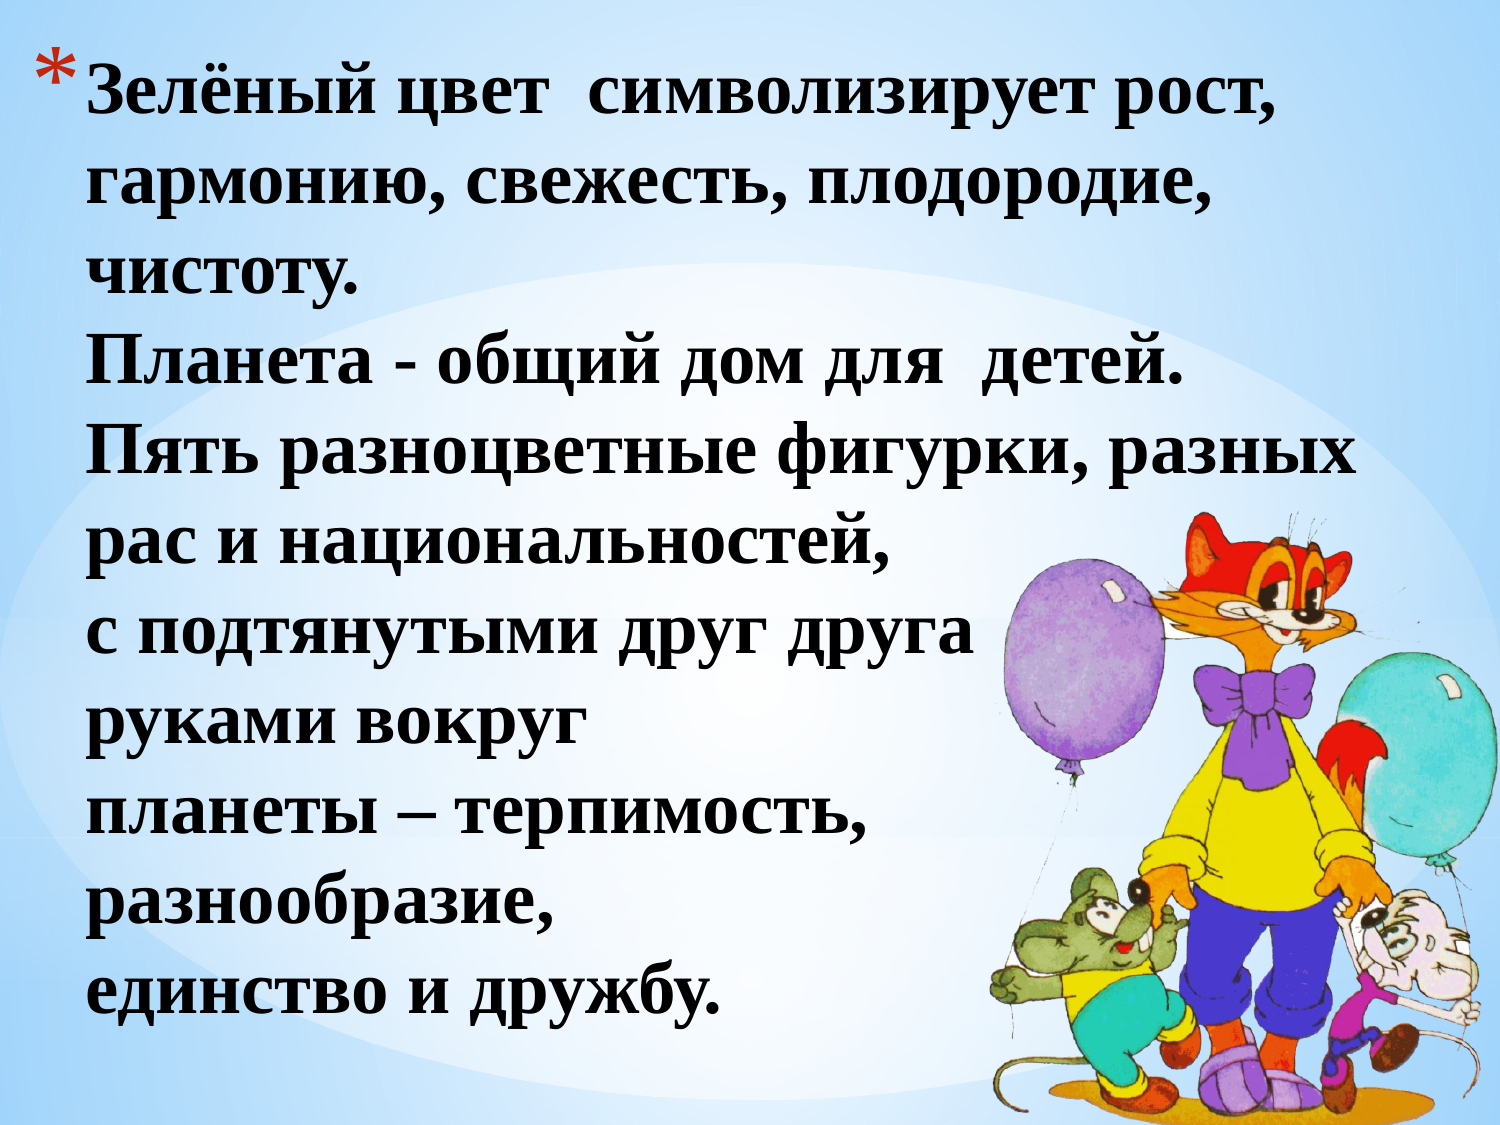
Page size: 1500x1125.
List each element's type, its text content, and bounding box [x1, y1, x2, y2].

picture [974, 506, 1500, 1125]
title Зелёный цвет символизирует рост, гармонию, свежесть, плодородие, чистоту. Планета - общий дом для детей. Пять разноцветные фигурки, разных рас и национальностей, с подтянутыми друг друга руками вокруг планеты – терпимость, разнообразие, единство и дружбу. [17, 30, 1459, 1096]
